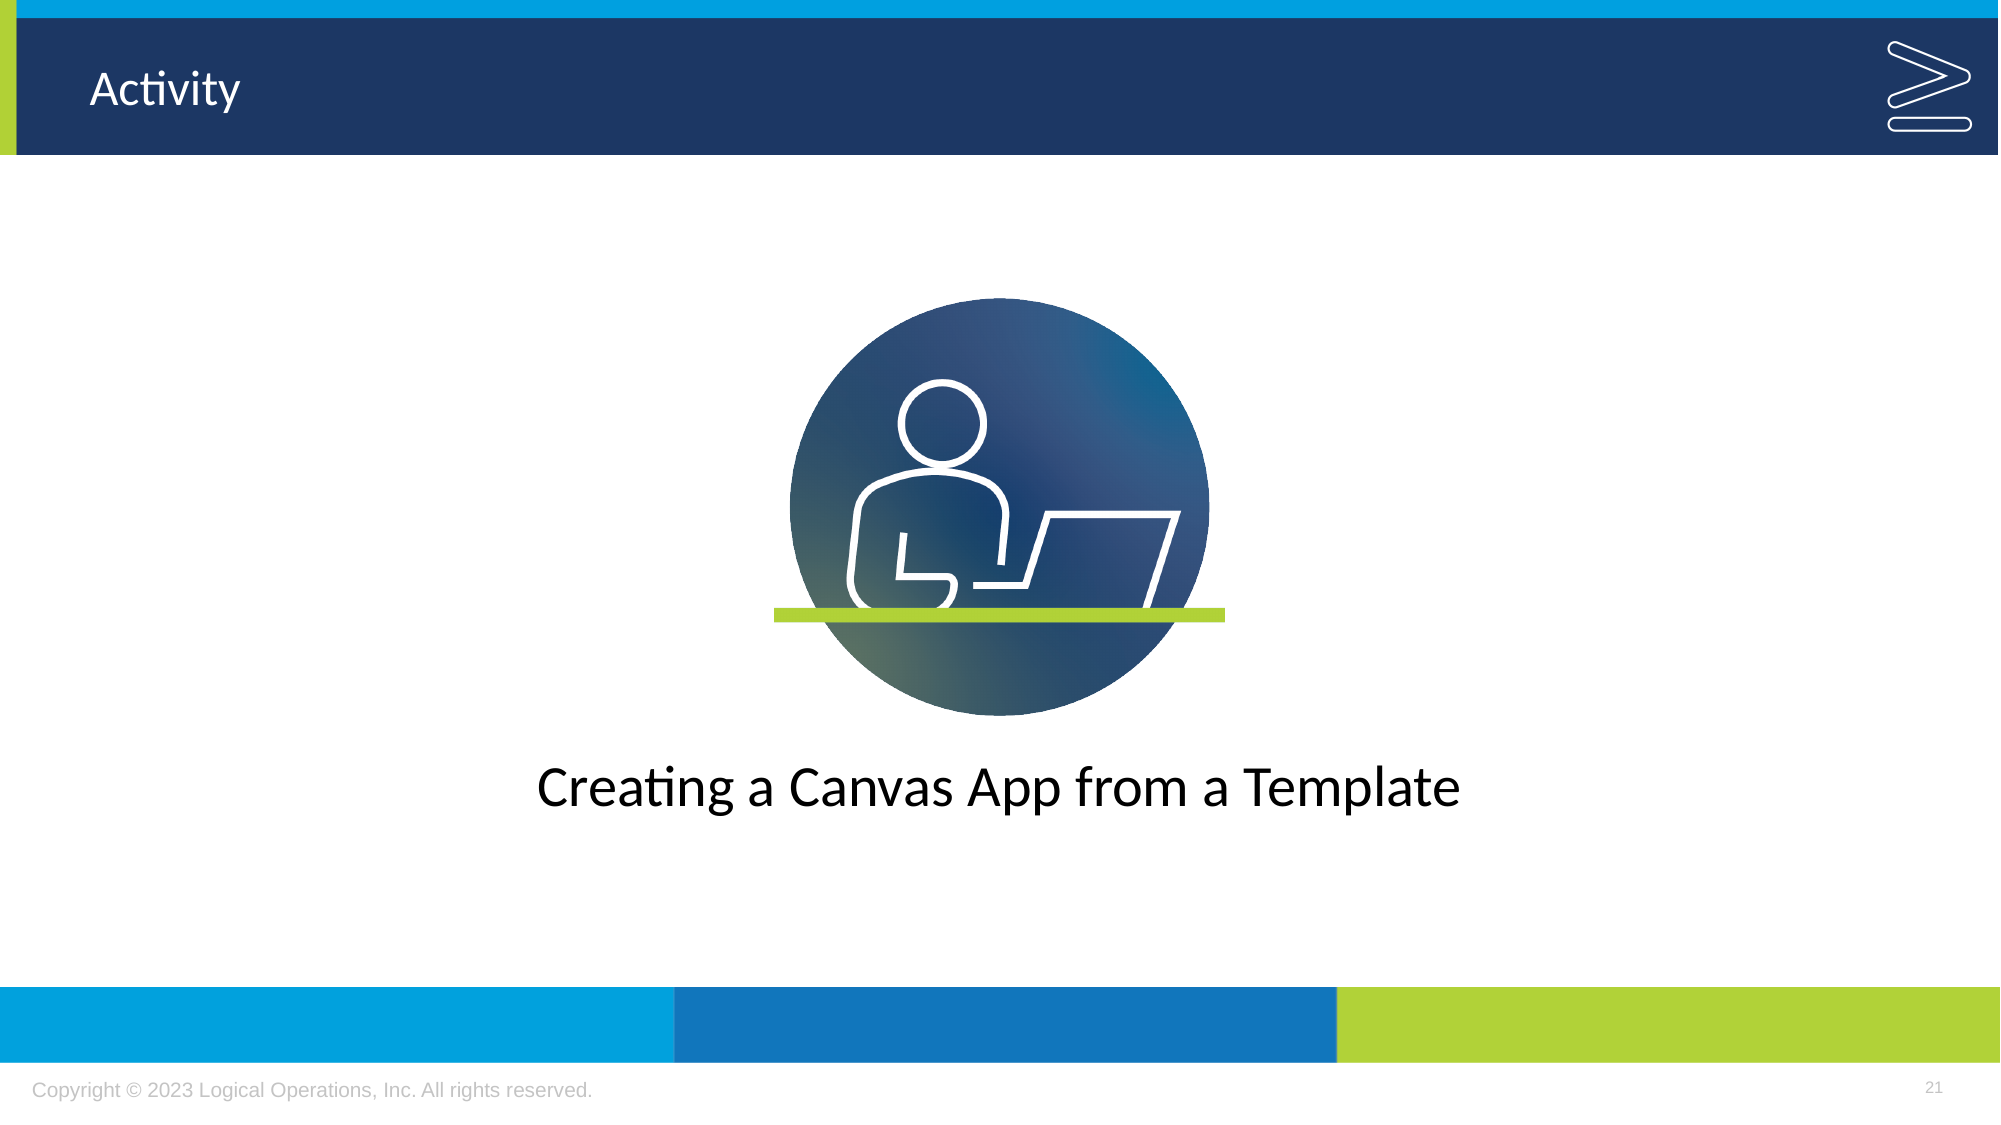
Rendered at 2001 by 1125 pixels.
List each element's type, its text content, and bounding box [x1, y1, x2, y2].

picture [674, 987, 2000, 1063]
list Creating a Canvas App from a Template [125, 740, 1875, 841]
picture [774, 298, 1225, 716]
picture [0, 0, 1998, 155]
slide_number 21 [1491, 1057, 1959, 1118]
